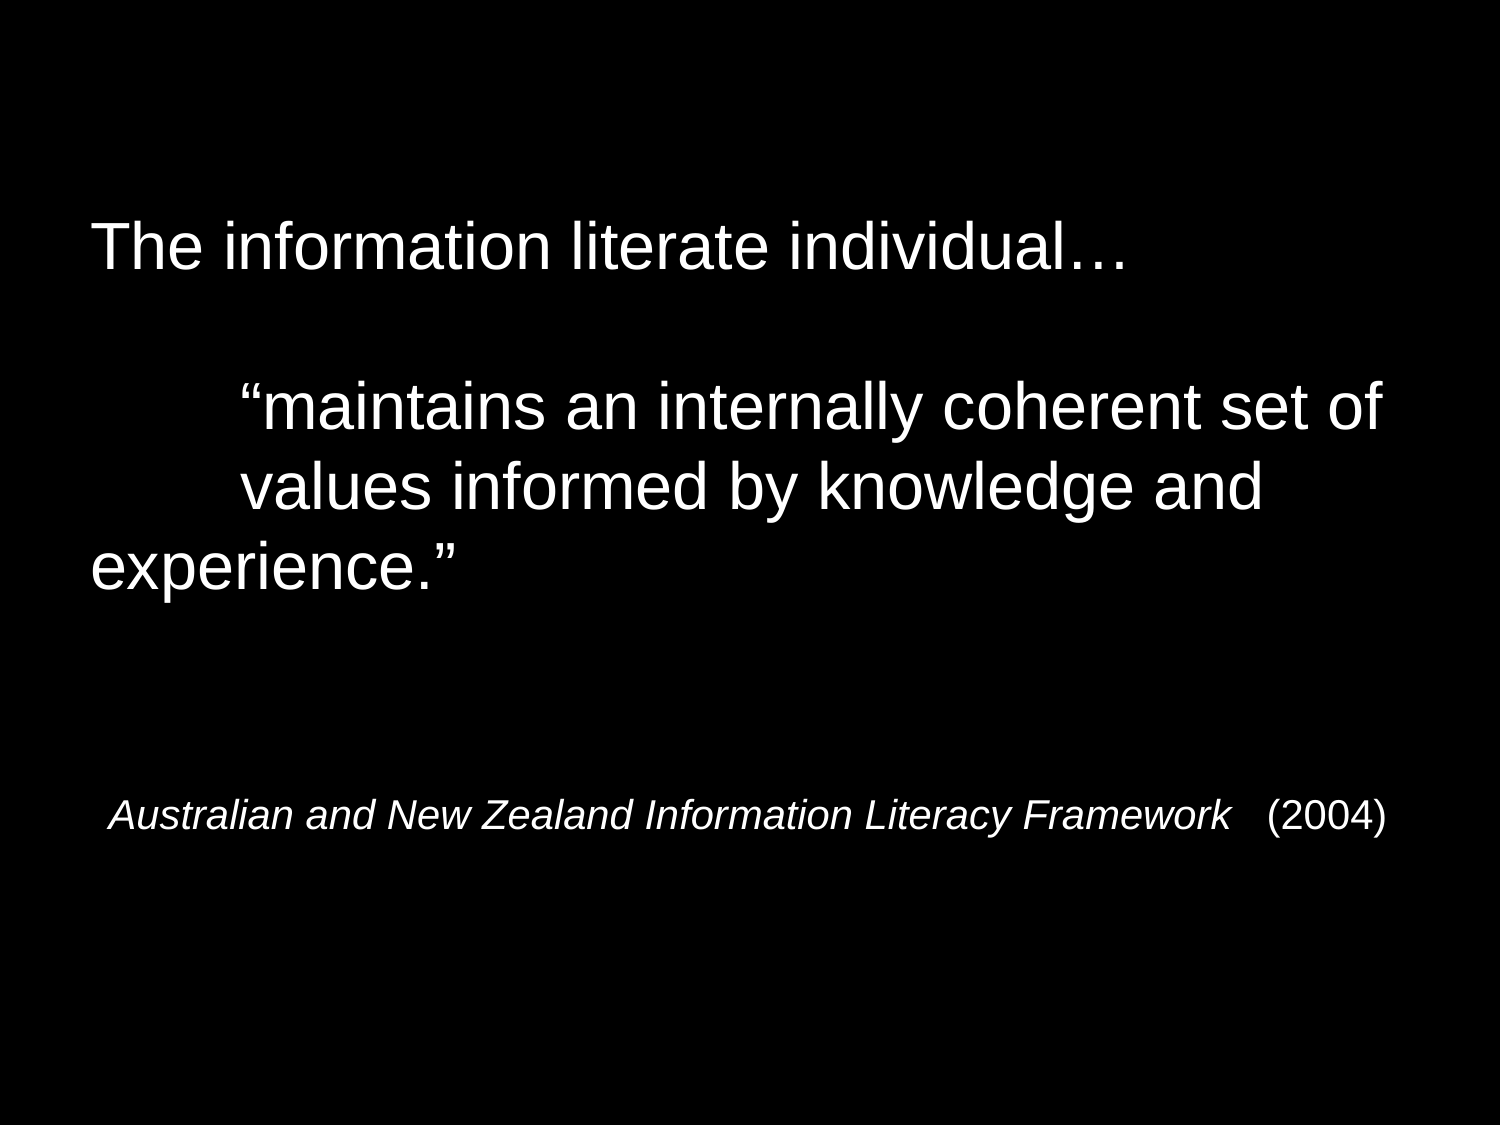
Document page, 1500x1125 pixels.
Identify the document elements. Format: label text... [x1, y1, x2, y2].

title The information literate individual… “maintains an internally coherent set of values informed by knowledge and experience.” Australian and New Zealand Information Literacy Framework (2004) [74, 44, 1426, 1001]
